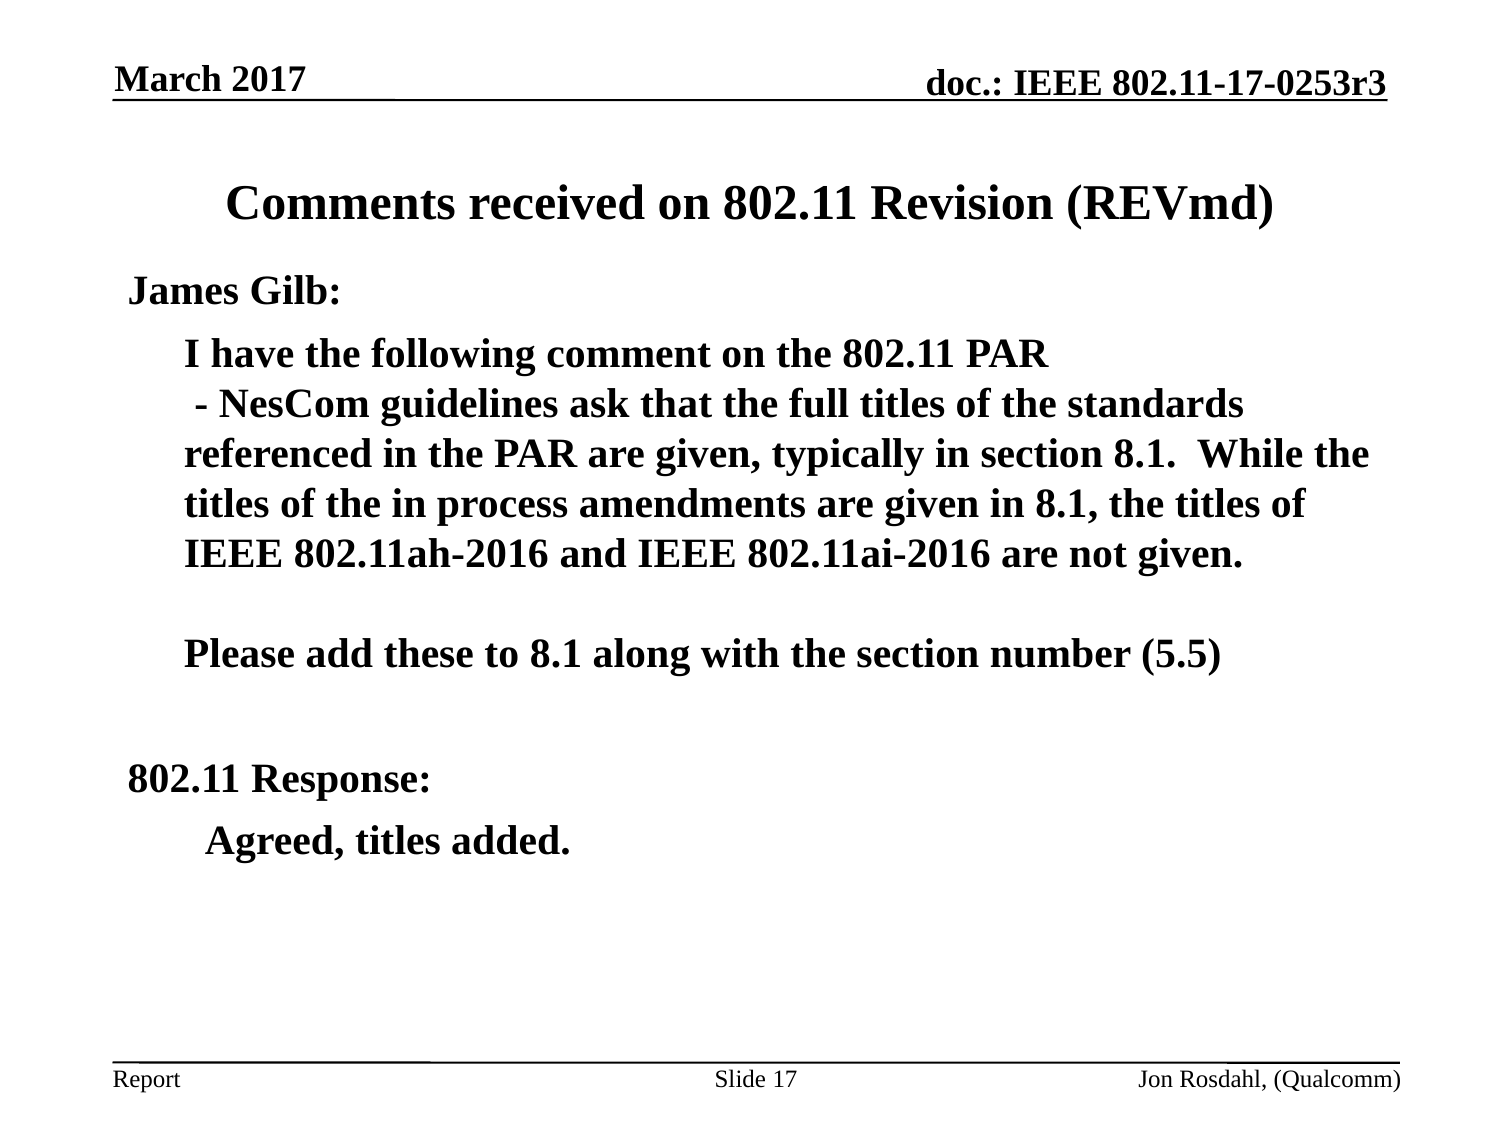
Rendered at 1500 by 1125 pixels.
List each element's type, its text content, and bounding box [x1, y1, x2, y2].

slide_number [114, 54, 423, 100]
title Comments received on 802.11 Revision (REVmd) [112, 112, 1388, 255]
slide_number Slide 17 [712, 1061, 800, 1123]
list James Gilb: I have the following comment on the 802.11 PAR - NesCom guidelines ask that the full titles of the standards referenced in the PAR are given, typically in section 8.1. While the titles of the in process amendments are given in 8.1, the titles of IEEE 802.11ah-2016 and IEEE 802.11ai-2016 are not given. Please add these to 8.1 along with the section number (5.5) 802.11 Response: Agreed, titles added. [112, 255, 1388, 1024]
footer Jon Rosdahl, (Qualcomm) [878, 1061, 1402, 1093]
